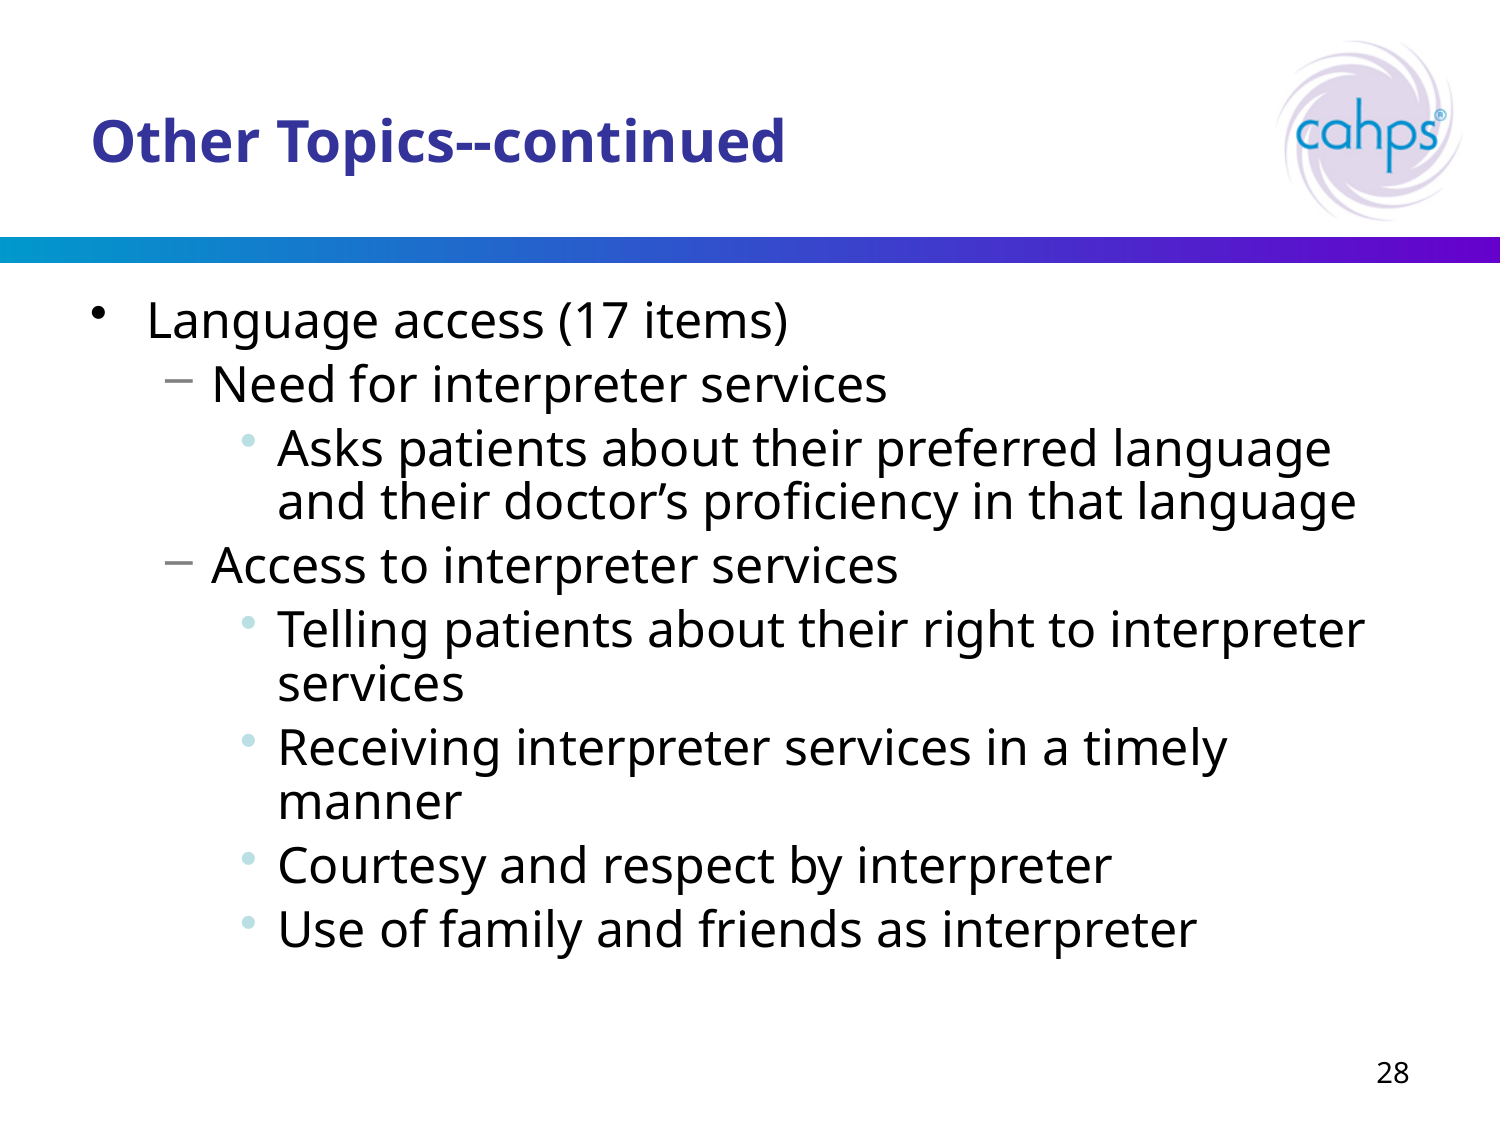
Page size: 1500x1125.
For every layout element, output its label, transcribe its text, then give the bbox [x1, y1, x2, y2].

slide_number 28 [1074, 1046, 1426, 1125]
list Language access (17 items) Need for interpreter services Asks patients about their preferred language and their doctor’s proficiency in that language Access to interpreter services Telling patients about their right to interpreter services Receiving interpreter services in a timely manner Courtesy and respect by interpreter Use of family and friends as interpreter [75, 287, 1425, 1005]
title Other Topics--continued [75, 45, 1313, 233]
picture [1275, 37, 1463, 225]
